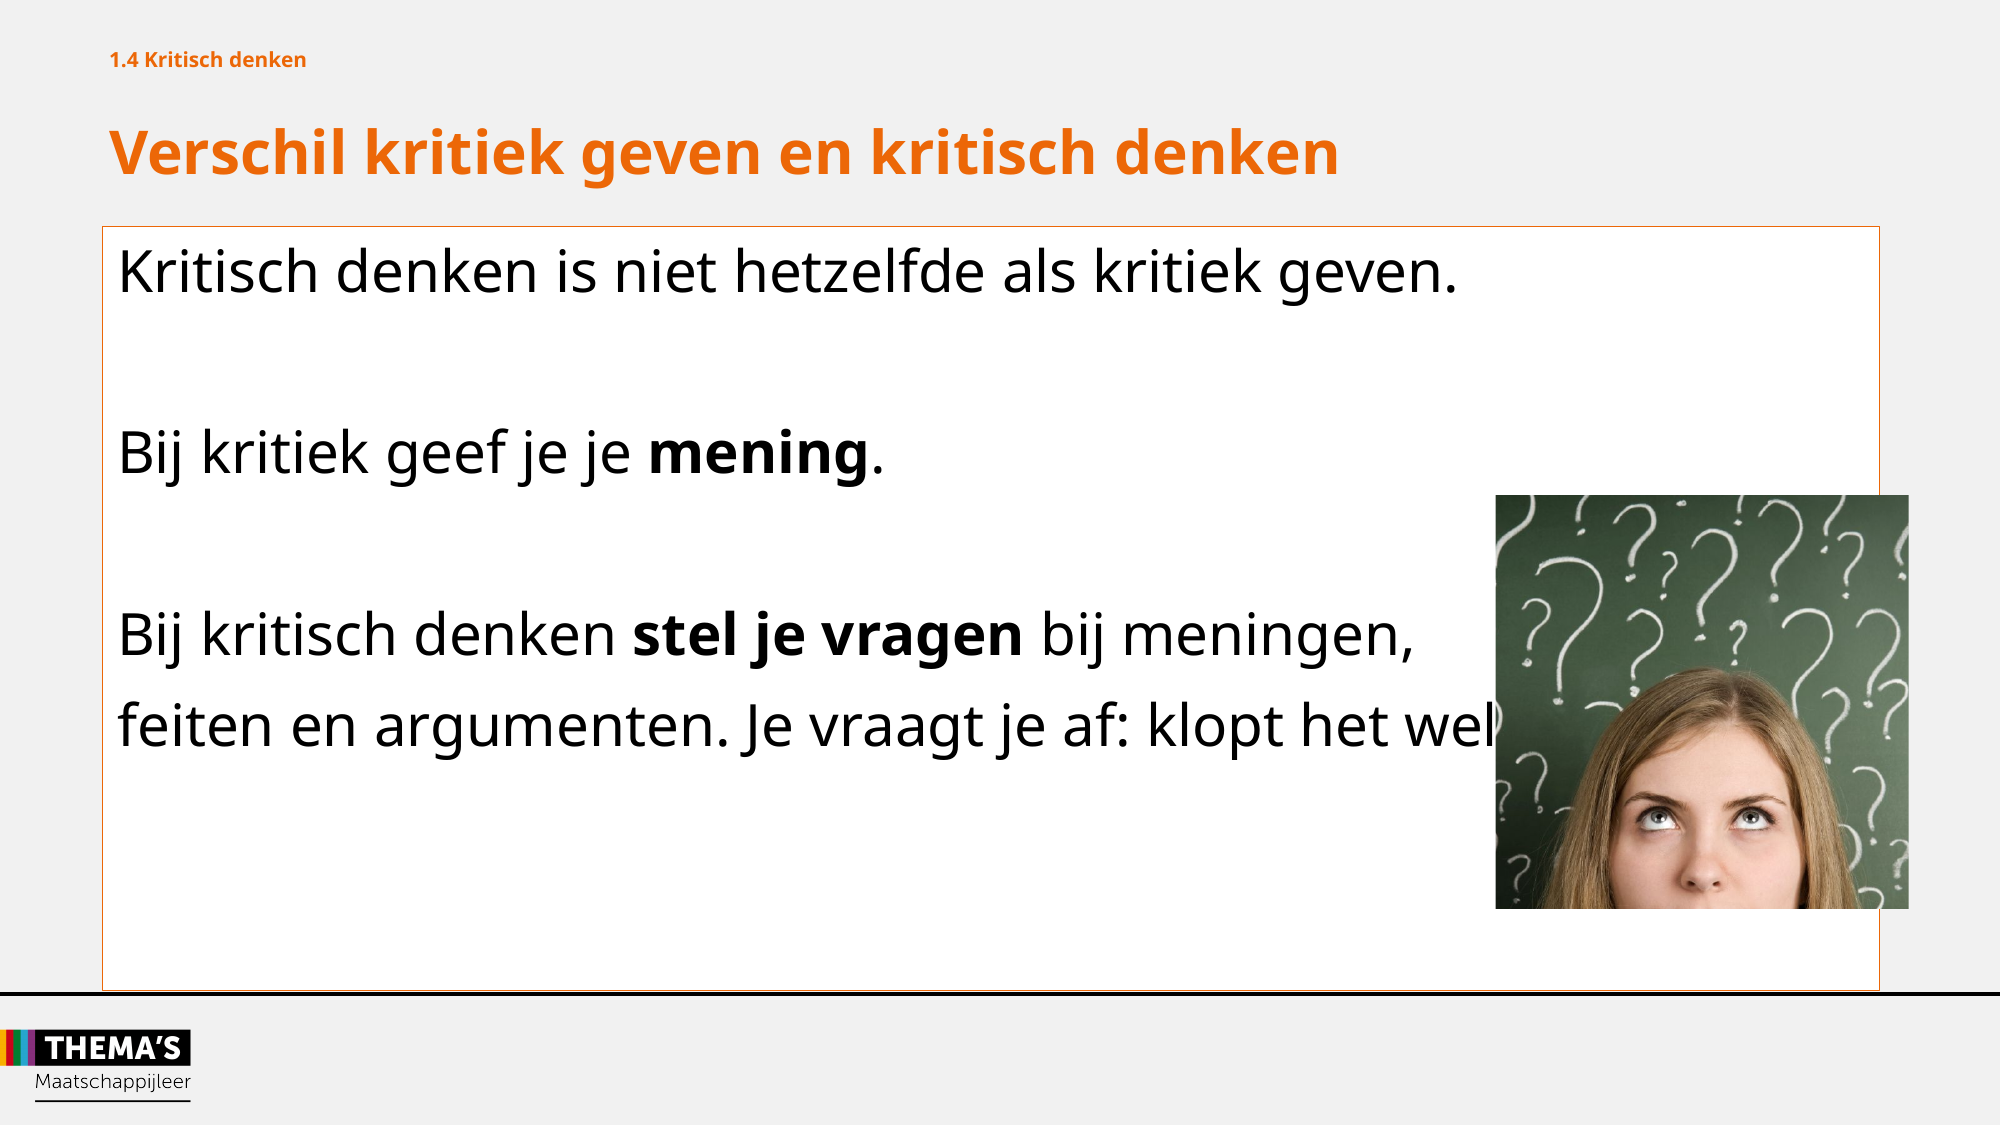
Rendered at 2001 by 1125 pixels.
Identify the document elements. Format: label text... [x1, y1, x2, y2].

picture [1495, 495, 1909, 909]
list 1.4 Kritisch denken [94, 33, 941, 88]
list Verschil kritiek geven en kritisch denken [94, 114, 1879, 205]
list Kritisch denken is niet hetzelfde als kritiek geven. Bij kritiek geef je je mening. Bij kritisch denken stel je vragen bij meningen, feiten en argumenten. Je vraagt je af: klopt het wel? [102, 226, 1880, 991]
picture [0, 993, 203, 1125]
